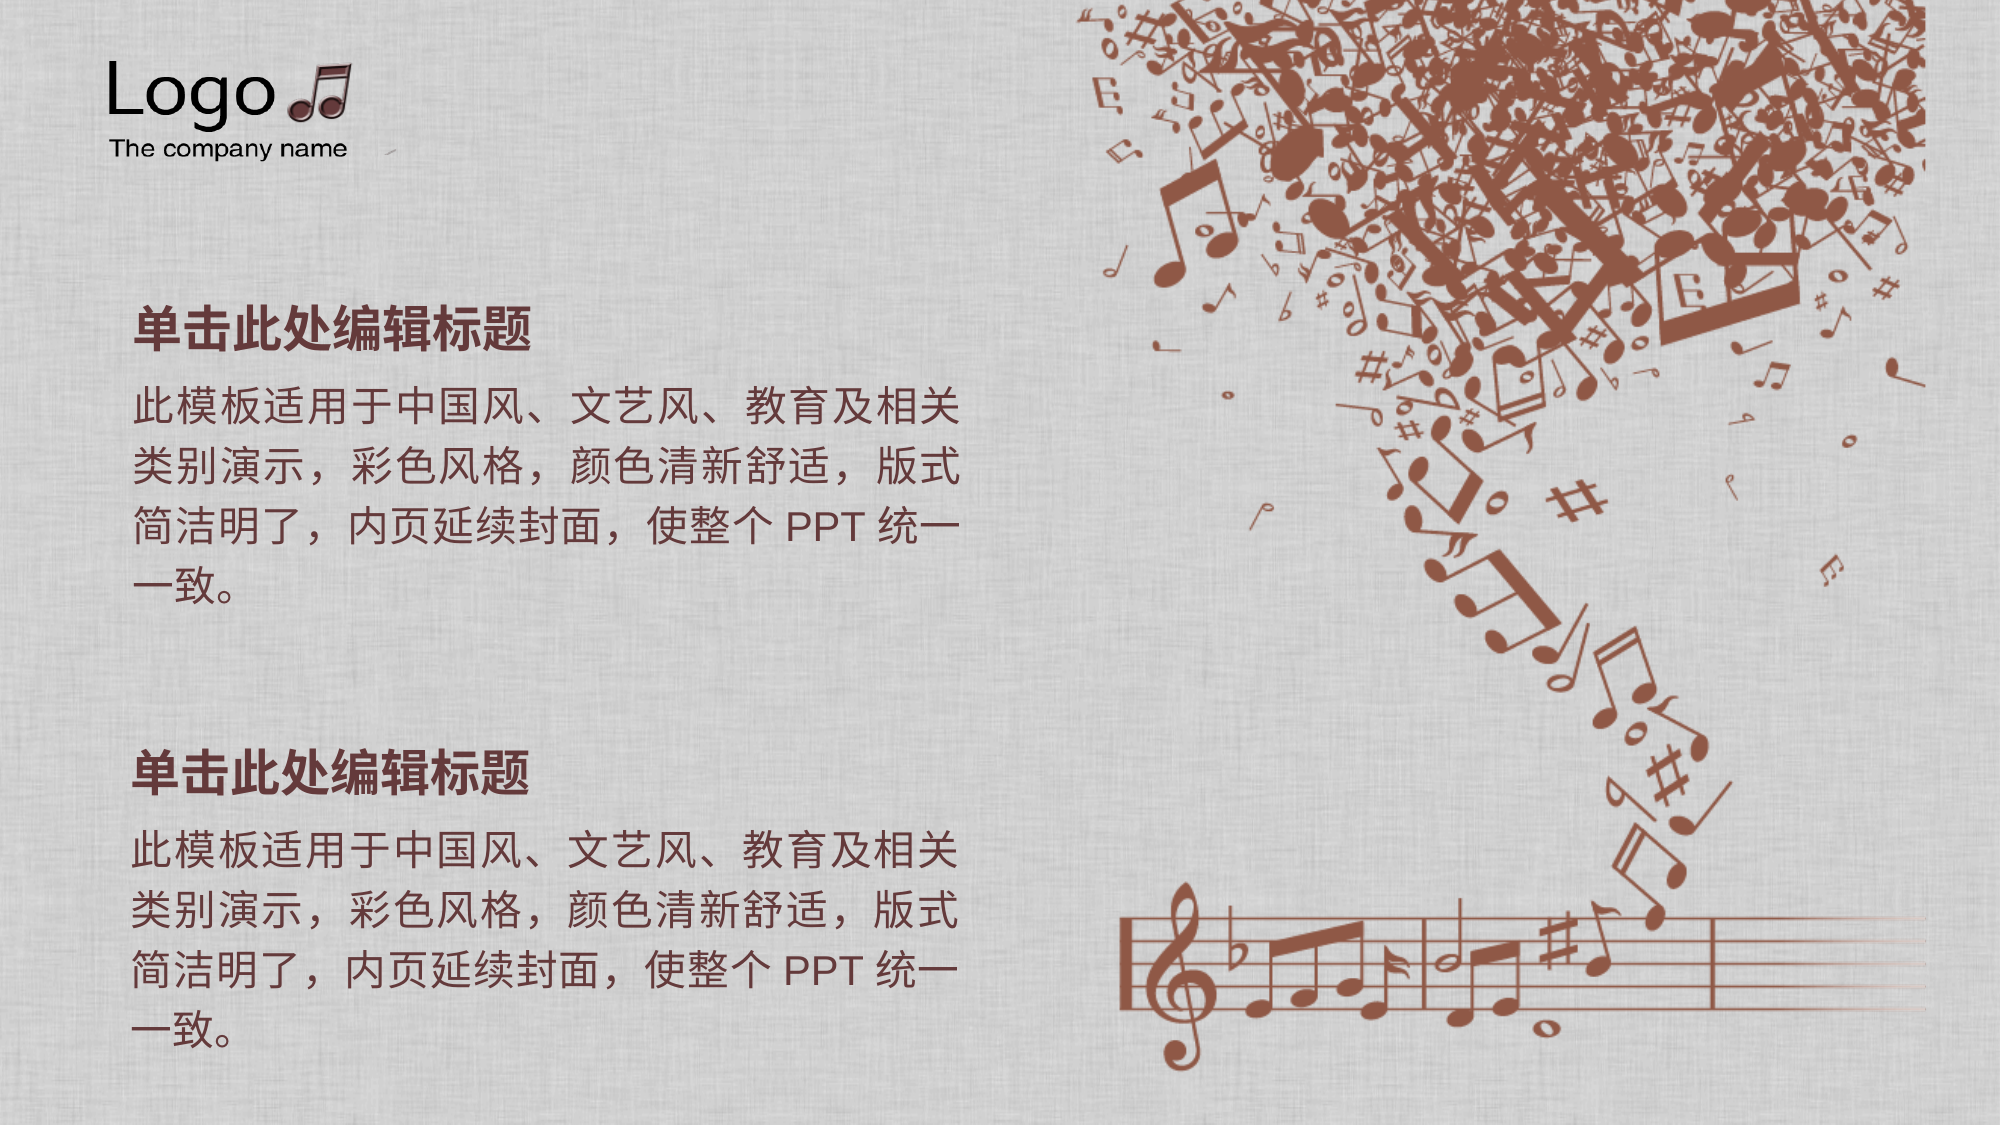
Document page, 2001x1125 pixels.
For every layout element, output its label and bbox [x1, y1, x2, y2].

text_box [117, 278, 977, 681]
picture [0, 0, 2000, 1125]
text_box [115, 722, 975, 1125]
